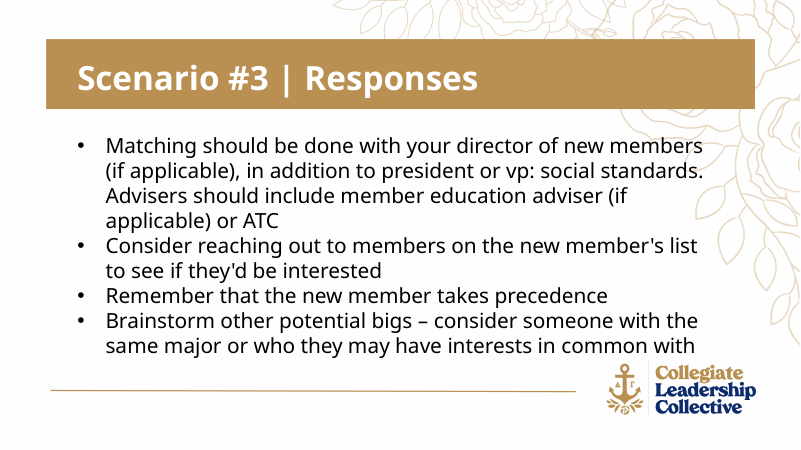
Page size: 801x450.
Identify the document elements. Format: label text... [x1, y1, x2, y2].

list Matching should be done with your director of new members (if applicable), in addition to president or vp: social standards. Advisers should include member education adviser (if applicable) or ATC Consider reaching out to members on the new member's list to see if they'd be interested Remember that the new member takes precedence Brainstorm other potential bigs – consider someone with the same major or who they may have interests in common with [62, 125, 738, 350]
picture [0, 0, 801, 450]
list Scenario #3 | Responses [62, 50, 738, 100]
